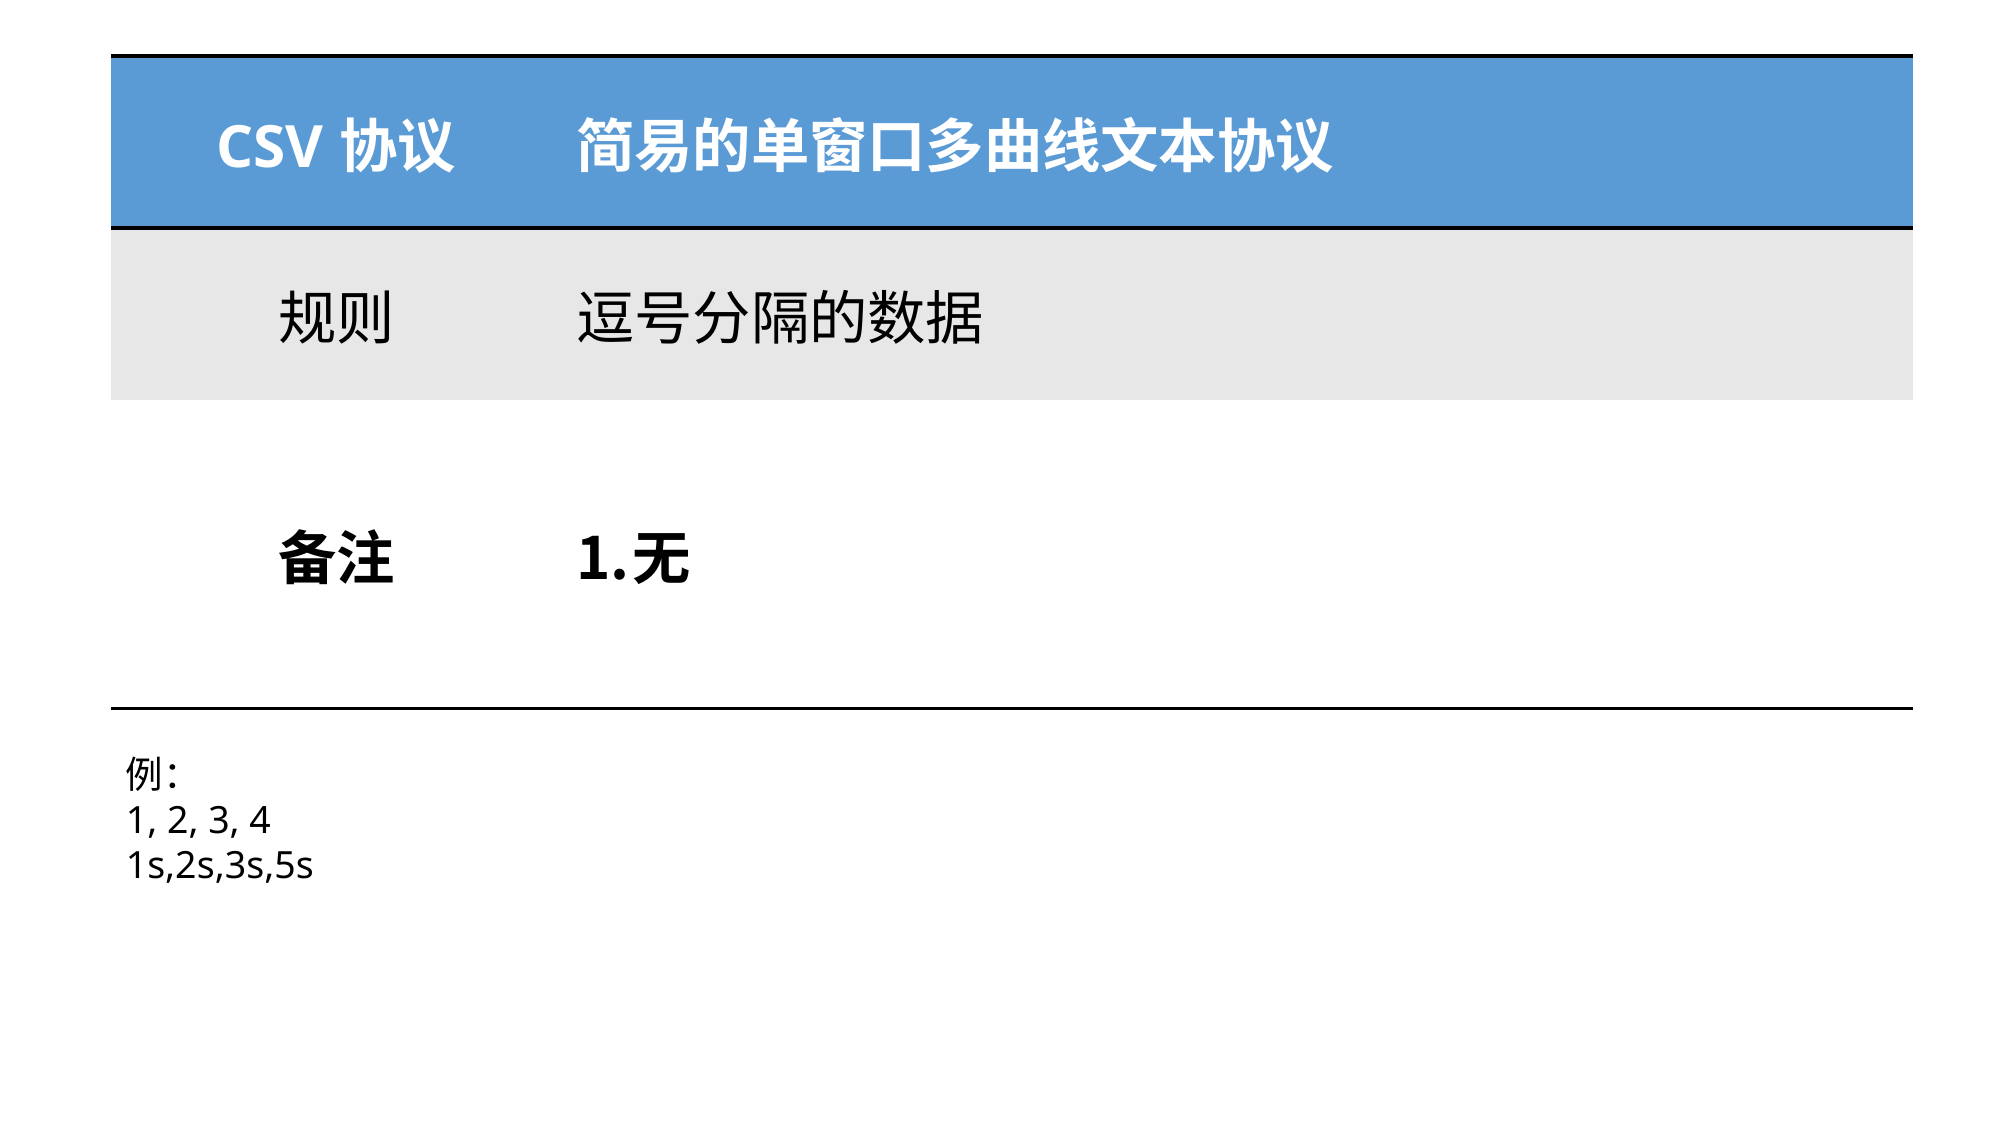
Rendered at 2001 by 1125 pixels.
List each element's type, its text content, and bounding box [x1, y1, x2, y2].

table_cell 逗号分隔的数据 [561, 230, 1913, 400]
table_header 简易的单窗口多曲线文本协议 [561, 58, 1913, 226]
table_cell 备注 [111, 400, 561, 707]
text_box 例： 1, 2, 3, 4 1s,2s,3s,5s [111, 743, 1587, 894]
table_header CSV协议 [111, 58, 561, 226]
table_cell 无 [561, 400, 1913, 707]
table_cell 规则 [111, 230, 561, 400]
